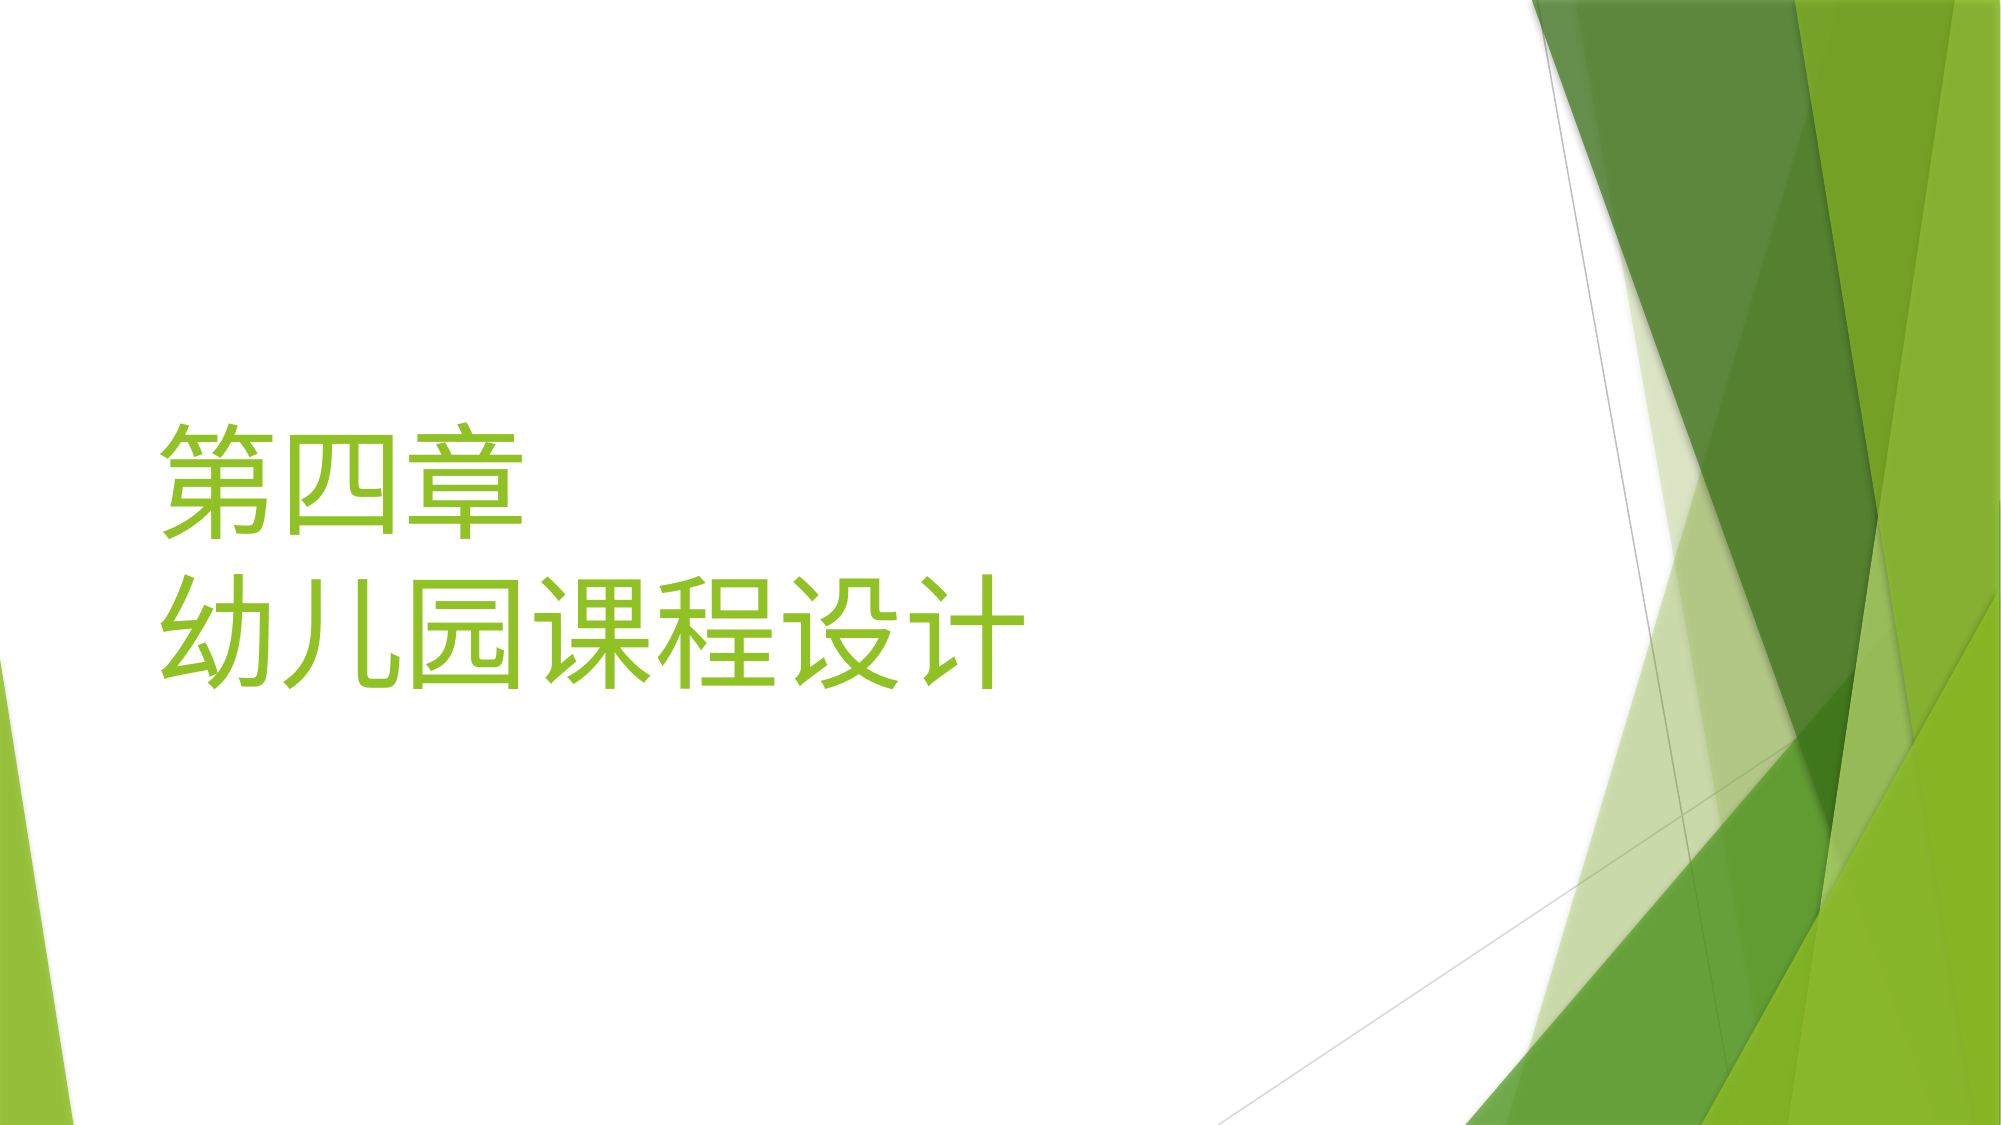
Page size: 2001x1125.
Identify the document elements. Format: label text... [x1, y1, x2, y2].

title 第四章 幼儿园课程设计 [139, 412, 1571, 713]
